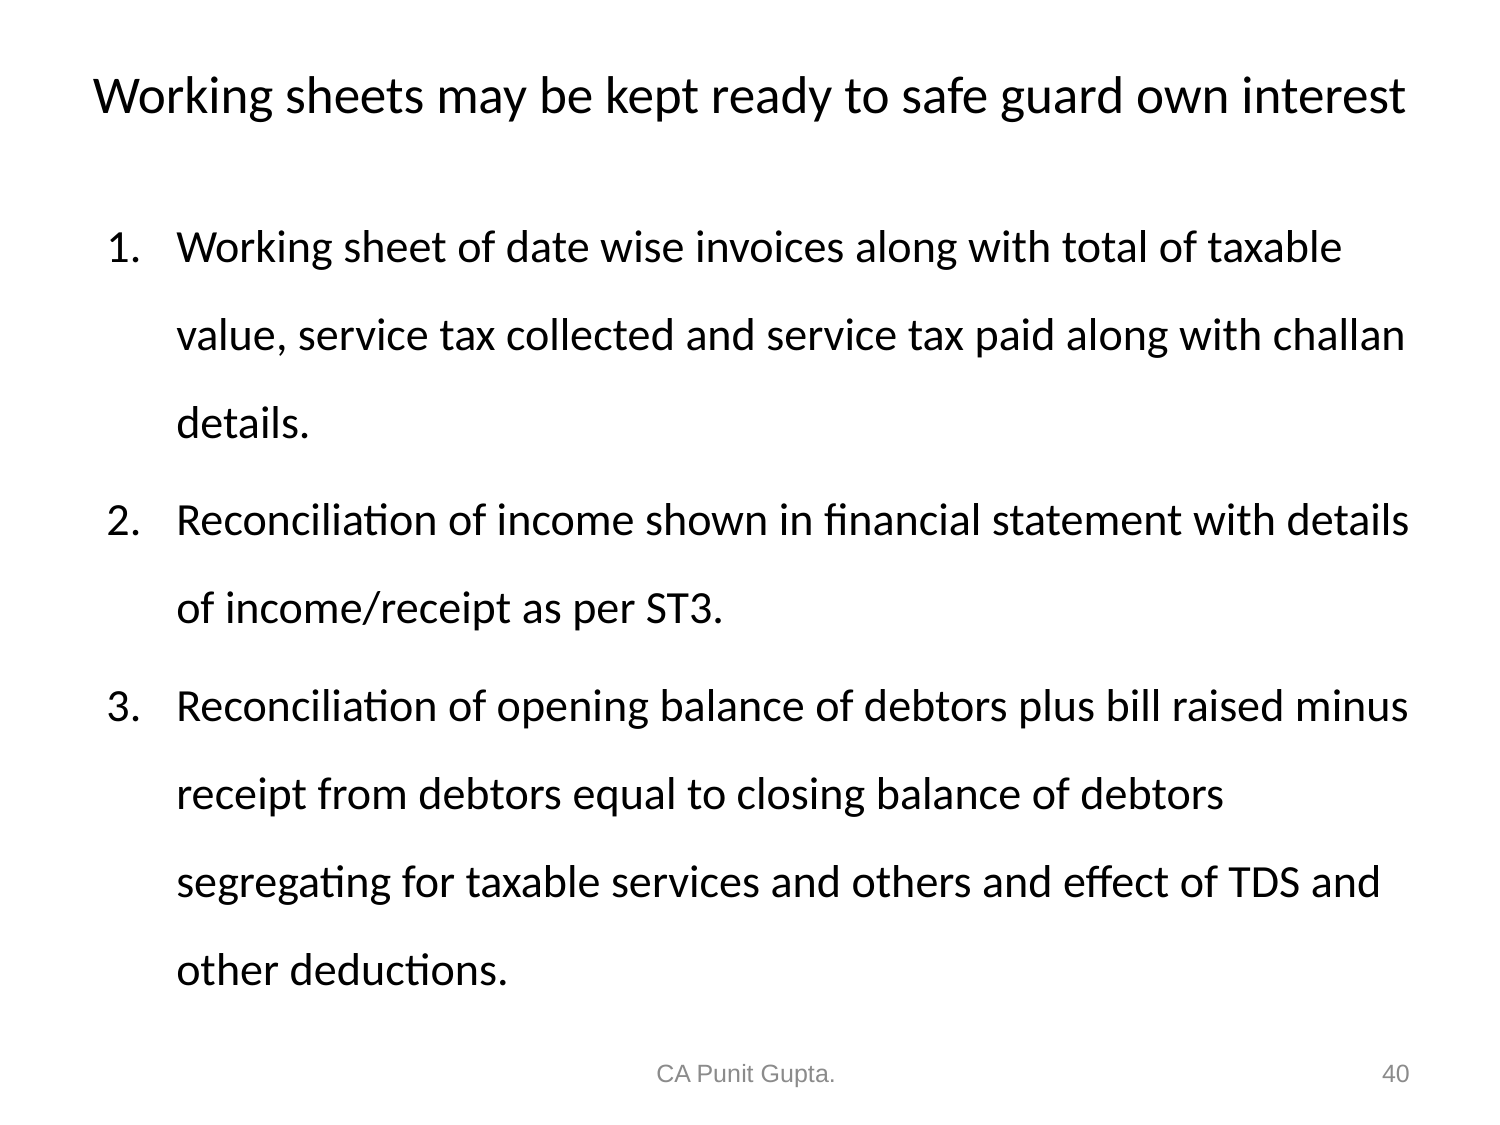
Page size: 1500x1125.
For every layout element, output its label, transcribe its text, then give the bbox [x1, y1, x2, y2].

slide_number 40 [1074, 1042, 1425, 1103]
footer CA Punit Gupta. [512, 1042, 988, 1103]
list Working sheet of date wise invoices along with total of taxable value, service tax collected and service tax paid along with challan details. Reconciliation of income shown in financial statement with details of income/receipt as per ST3. Reconciliation of opening balance of debtors plus bill raised minus receipt from debtors equal to closing balance of debtors segregating for taxable services and others and effect of TDS and other deductions. [75, 175, 1425, 1005]
title Working sheets may be kept ready to safe guard own interest [75, 45, 1425, 141]
